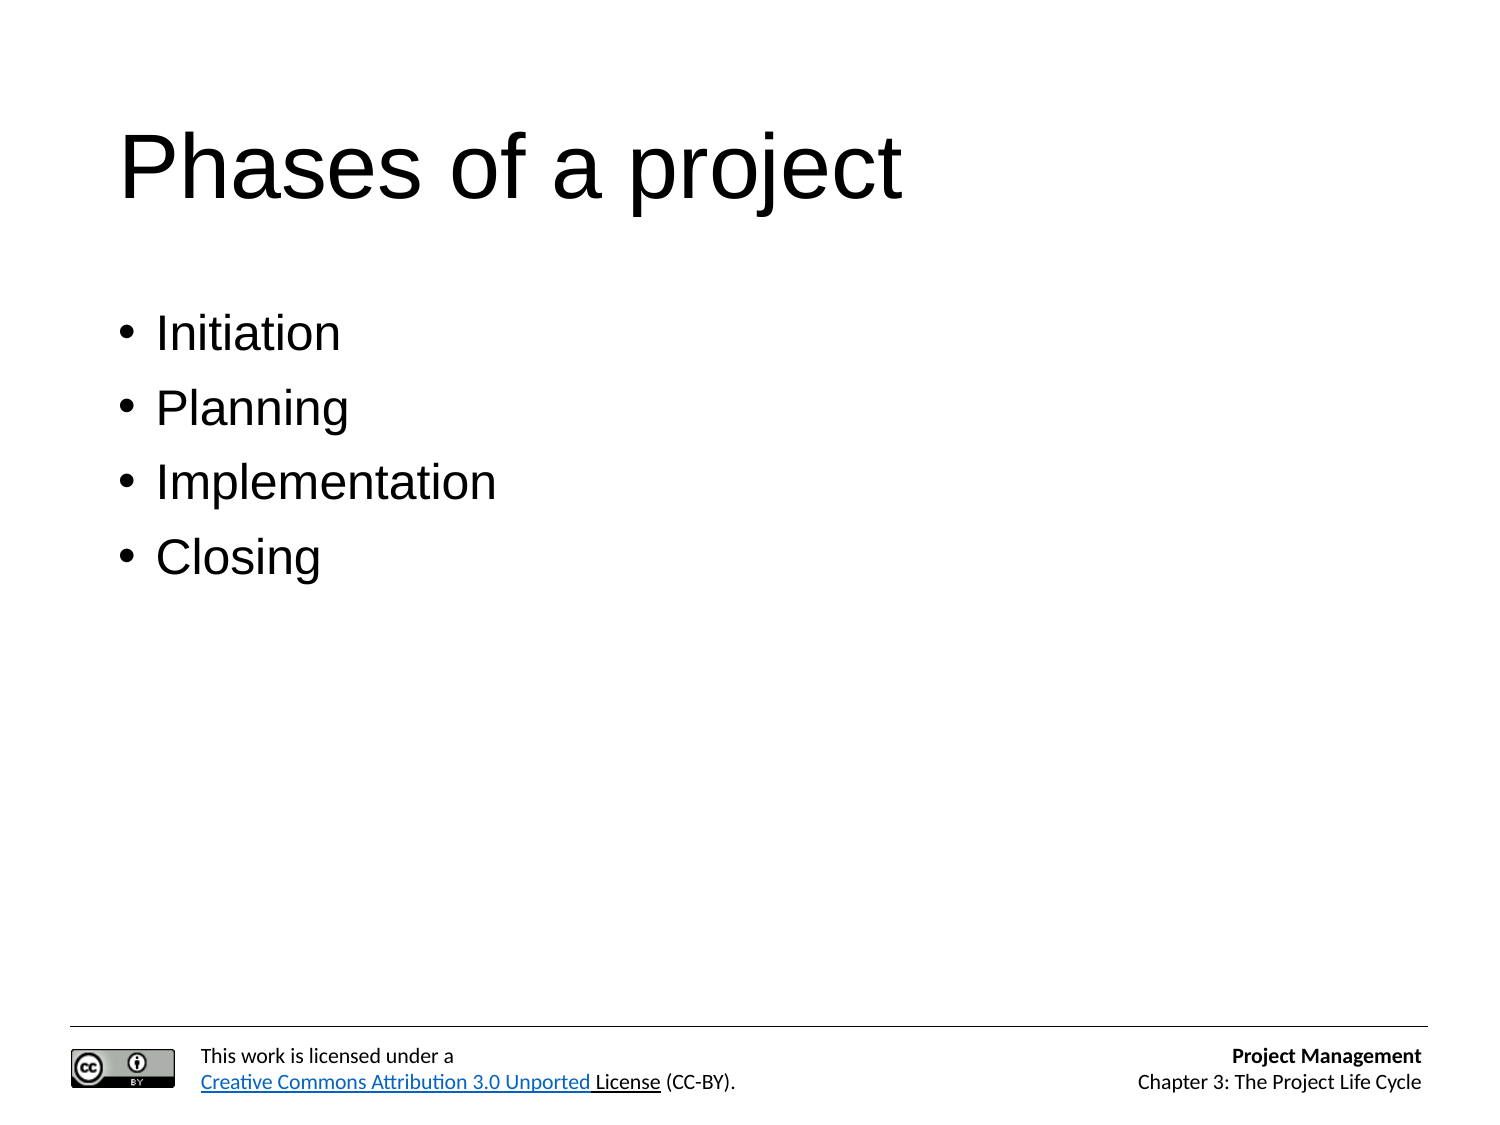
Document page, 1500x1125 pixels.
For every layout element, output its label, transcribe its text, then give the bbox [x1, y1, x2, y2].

title Phases of a project [103, 59, 1397, 278]
list Initiation Planning Implementation Closing [103, 299, 1397, 1014]
picture [71, 1049, 175, 1088]
